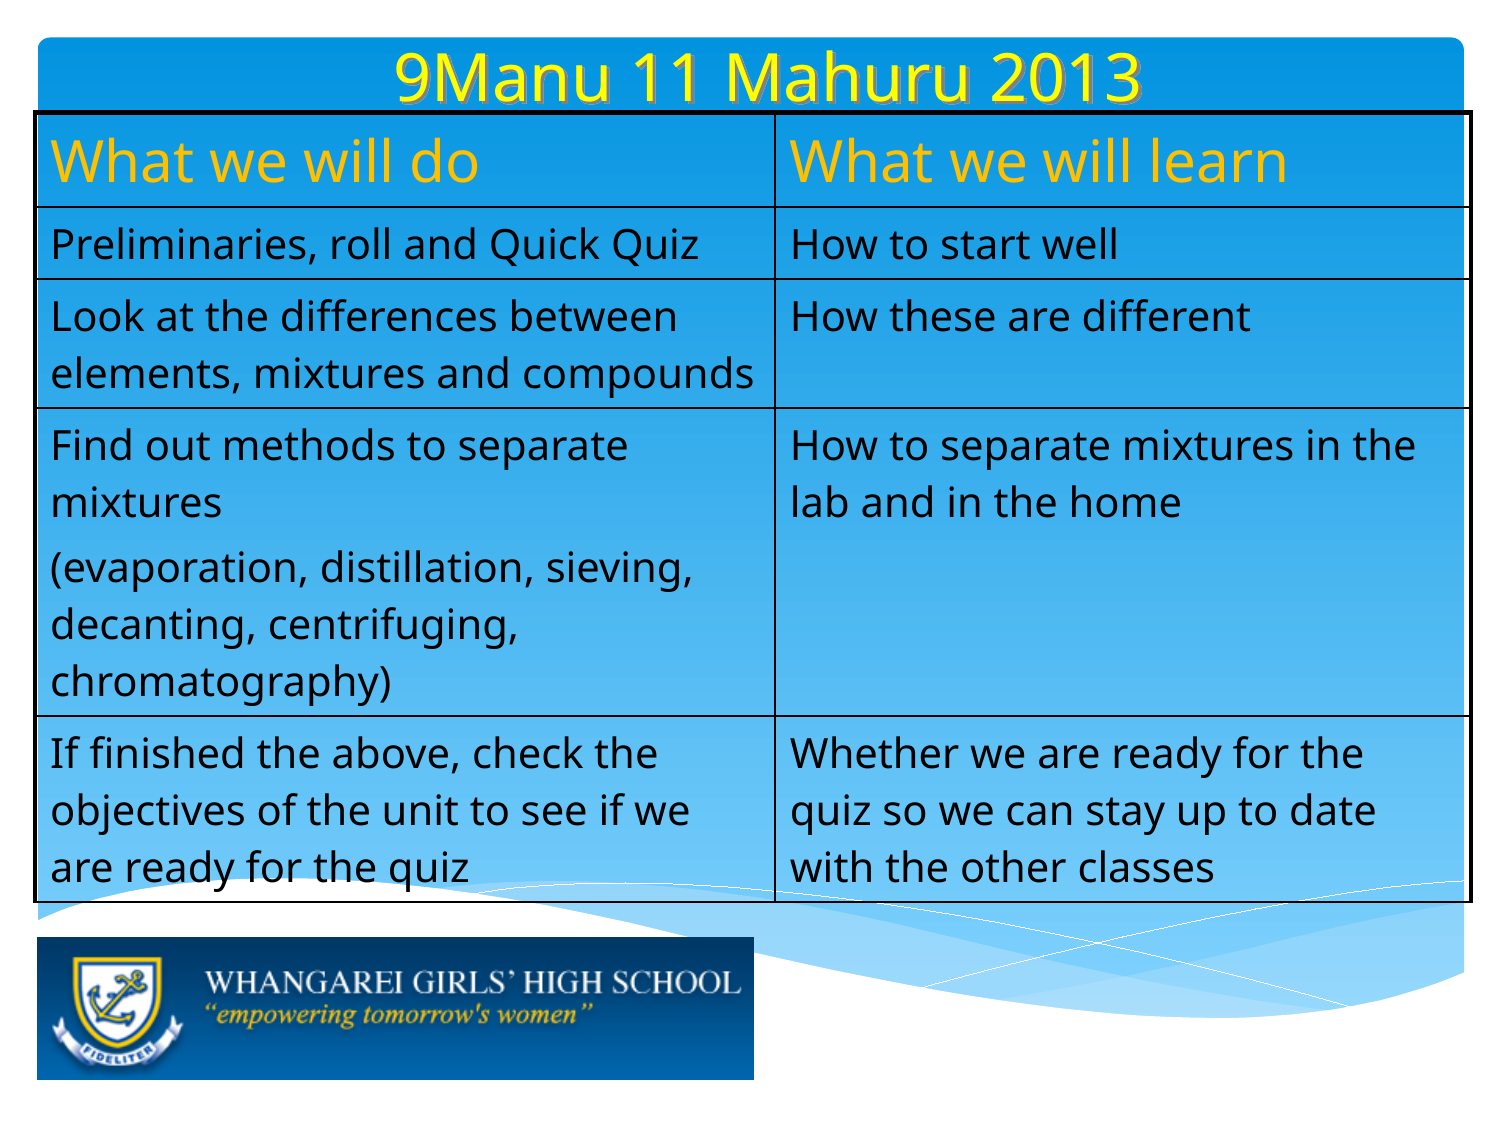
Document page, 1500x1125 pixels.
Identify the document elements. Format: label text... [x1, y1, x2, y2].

table_cell How to start well [776, 208, 1469, 278]
table_header What we will do [37, 115, 774, 206]
table_cell How to separate mixtures in the lab and in the home [776, 409, 1469, 715]
table_cell Whether we are ready for the quiz so we can stay up to date with the other classes [776, 717, 1469, 901]
table_cell Preliminaries, roll and Quick Quiz [37, 208, 774, 278]
table_header What we will learn [776, 115, 1469, 206]
picture [37, 937, 754, 1080]
table_cell If finished the above, check the objectives of the unit to see if we are ready for the quiz [37, 717, 774, 901]
table_cell How these are different [776, 280, 1469, 407]
text_box 9Manu 11 Mahuru 2013 [162, 24, 1375, 110]
table_cell Find out methods to separate mixtures (evaporation, distillation, sieving, decanting, centrifuging, chromatography) [37, 409, 774, 715]
table_cell Look at the differences between elements, mixtures and compounds [37, 280, 774, 407]
